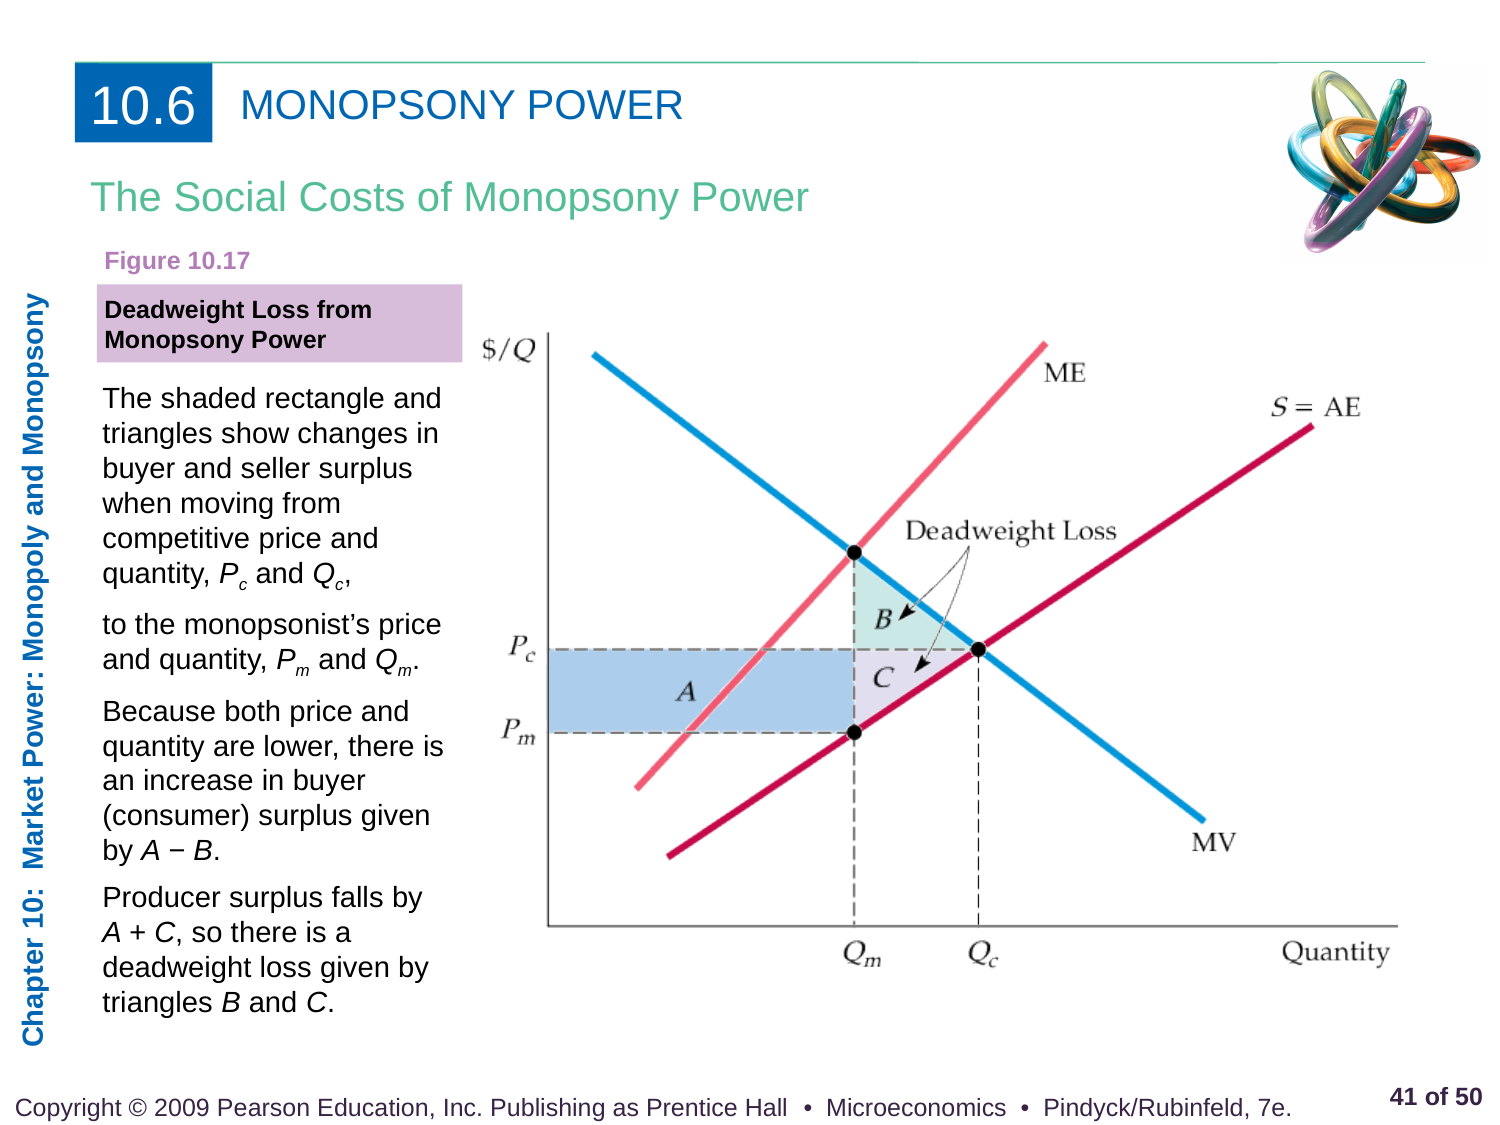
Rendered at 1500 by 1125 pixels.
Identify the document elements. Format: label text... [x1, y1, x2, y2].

list The Social Costs of Monopsony Power [75, 162, 1175, 247]
picture [1278, 63, 1488, 263]
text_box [74, 62, 1279, 143]
text_box Deadweight Loss from Monopsony Power [96, 284, 463, 363]
text_box Figure 10.17 [96, 234, 272, 285]
text_box The shaded rectangle and triangles show changes in buyer and seller surplus when moving from competitive price and quantity, Pc and Qc, to the monopsonist’s price and quantity, Pm and Qm. Because both price and quantity are lower, there is an increase in buyer (consumer) surplus given by A − B. Producer surplus falls by A + C, so there is a deadweight loss given by triangles B and C. [87, 371, 475, 1075]
picture [462, 312, 1412, 988]
